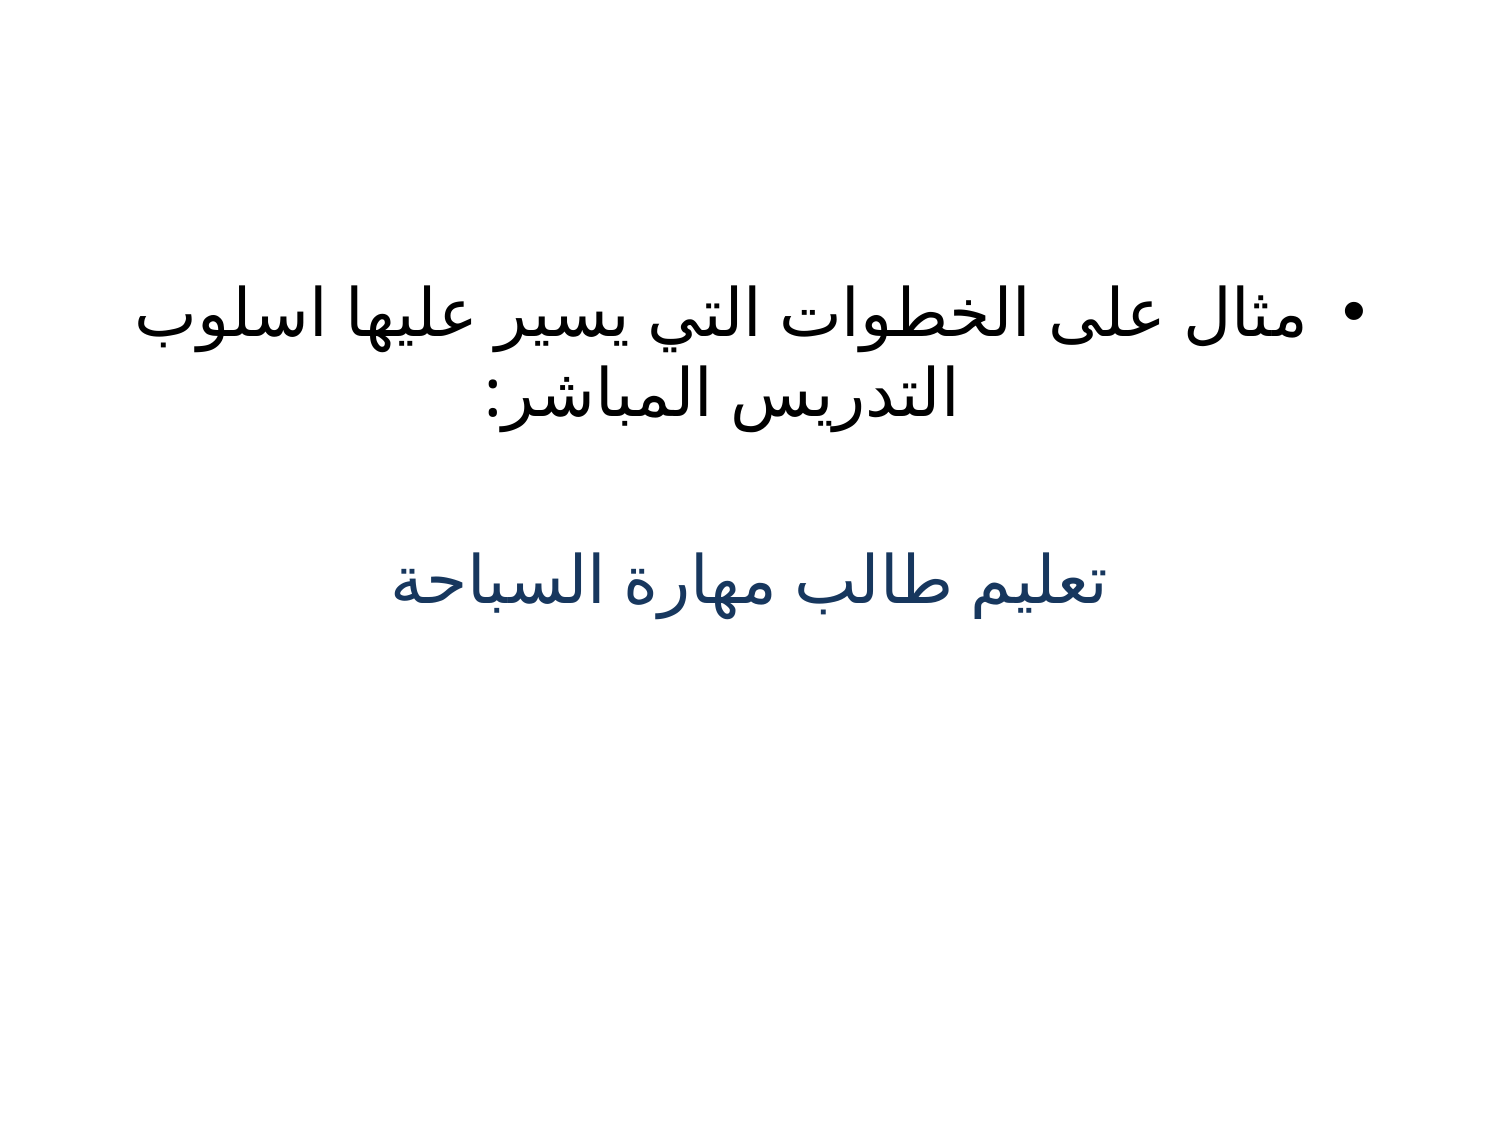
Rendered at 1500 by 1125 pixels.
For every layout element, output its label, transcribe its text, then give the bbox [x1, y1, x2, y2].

list مثال على الخطوات التي يسير عليها اسلوب التدريس المباشر: تعليم طالب مهارة السباحة [75, 262, 1425, 1005]
